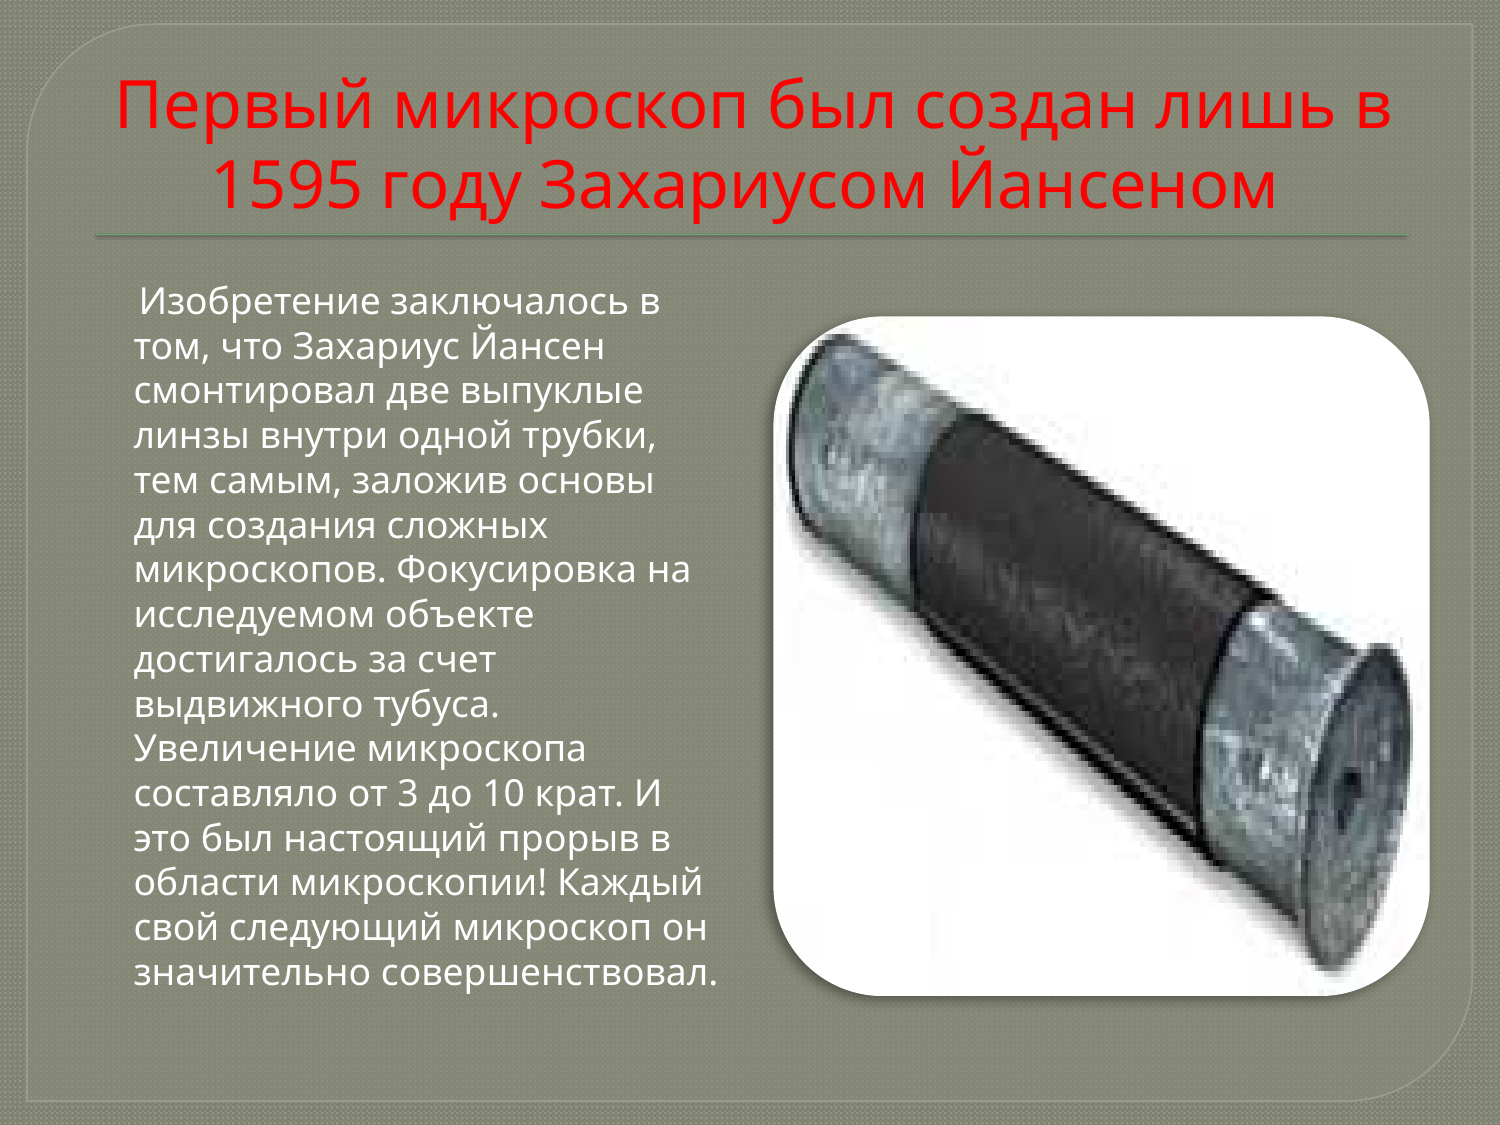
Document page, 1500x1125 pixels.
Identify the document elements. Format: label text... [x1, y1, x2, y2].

title Первый микроскоп был создан лишь в 1595 году Захариусом Йансеном [75, 41, 1425, 230]
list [773, 316, 1430, 997]
list Изобретение заключалось в том, что Захариус Йансен смонтировал две выпуклые линзы внутри одной трубки, тем самым, заложив основы для создания сложных микроскопов. Фокусировка на исследуемом объекте достигалось за счет выдвижного тубуса. Увеличение микроскопа составляло от 3 до 10 крат. И это был настоящий прорыв в области микроскопии! Каждый свой следующий микроскоп он значительно совершенствовал. [75, 270, 738, 1013]
